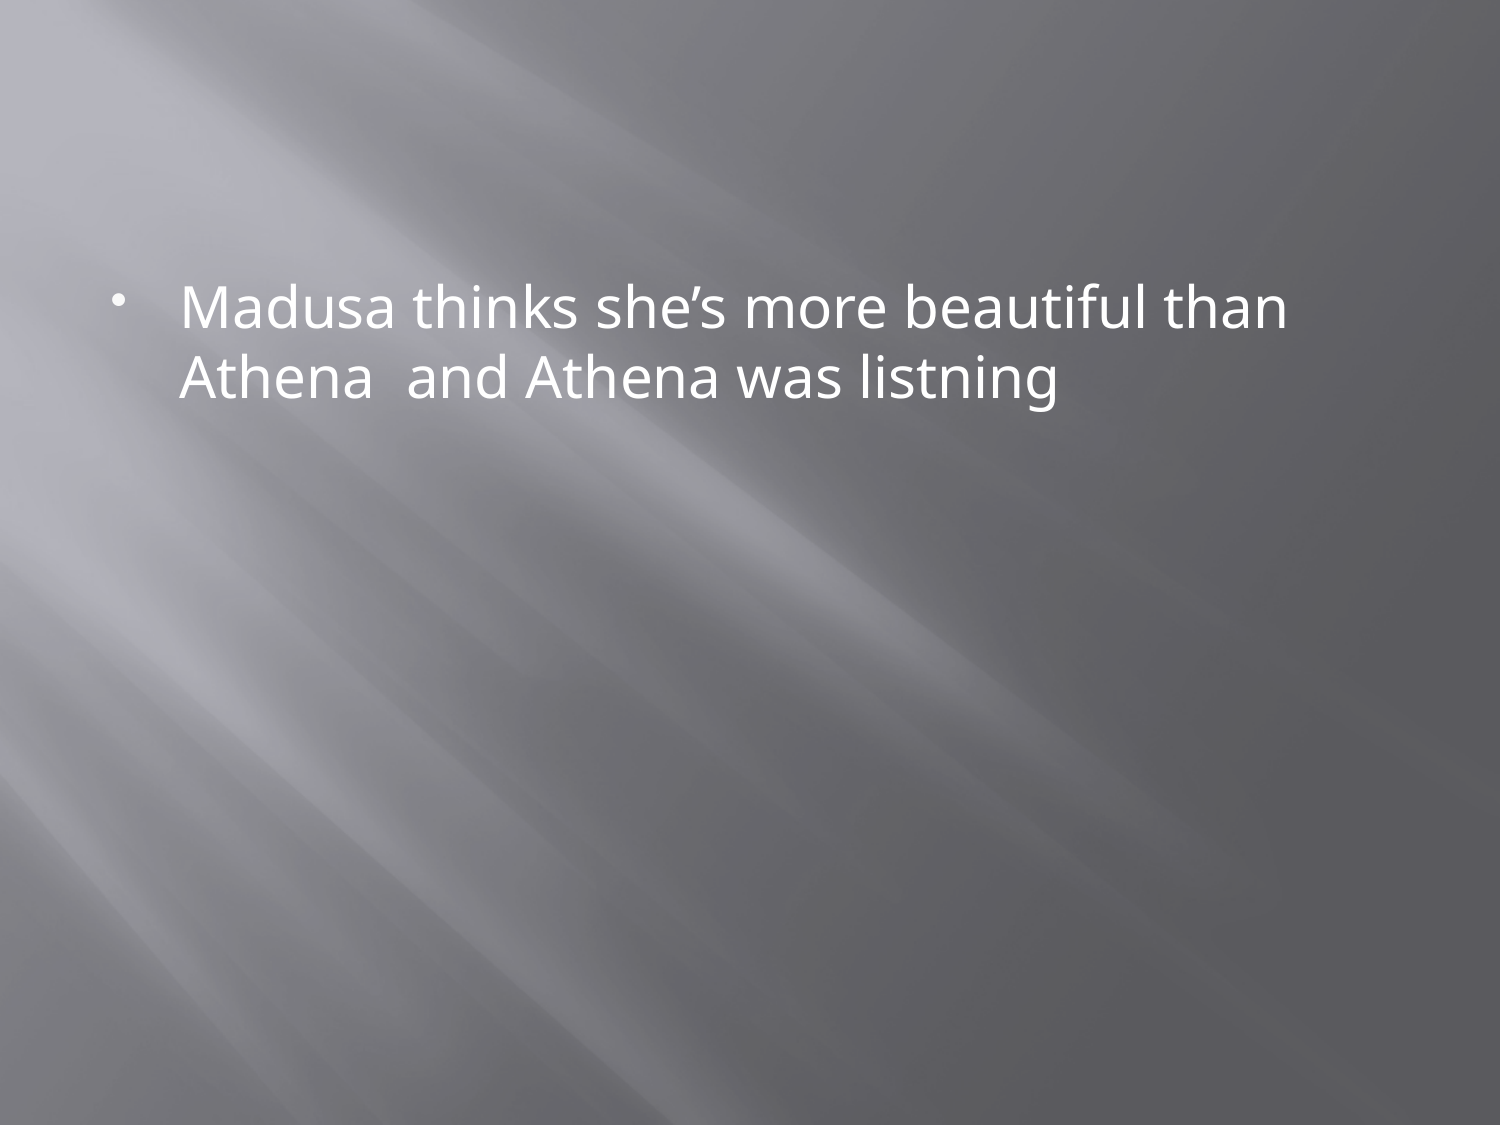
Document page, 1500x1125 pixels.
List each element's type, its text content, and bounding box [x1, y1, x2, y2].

list Madusa thinks she’s more beautiful than Athena and Athena was listning [75, 262, 1425, 1035]
